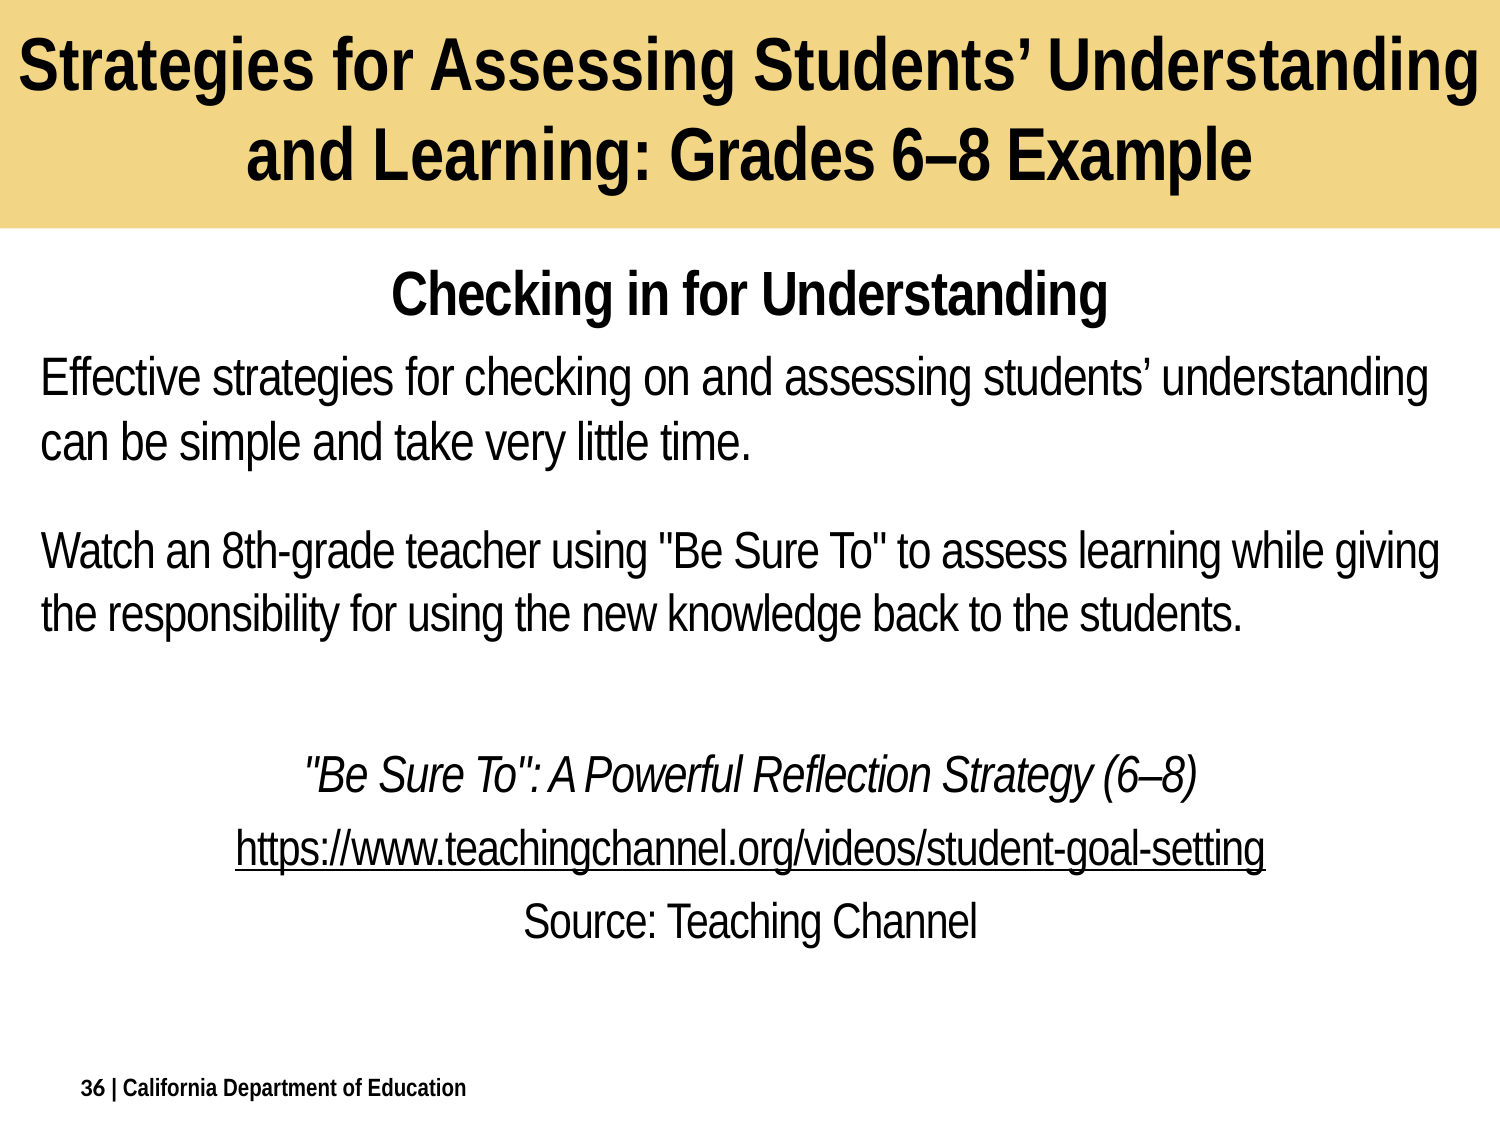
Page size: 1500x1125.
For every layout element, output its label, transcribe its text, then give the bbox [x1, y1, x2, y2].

footer | California Department of Education [96, 1064, 699, 1124]
list Checking in for Understanding Effective strategies for checking on and assessing students’ understanding can be simple and take very little time. Watch an 8th-grade teacher using "Be Sure To" to assess learning while giving the responsibility for using the new knowledge back to the students. "Be Sure To": A Powerful Reflection Strategy (6–8) https://www.teachingchannel.org/videos/student-goal-setting Source: Teaching Channel [25, 245, 1476, 1078]
title Strategies for Assessing Students’ Understanding and Learning: Grades 6–8 Example [0, 11, 1500, 200]
slide_number 36 [55, 1064, 96, 1124]
